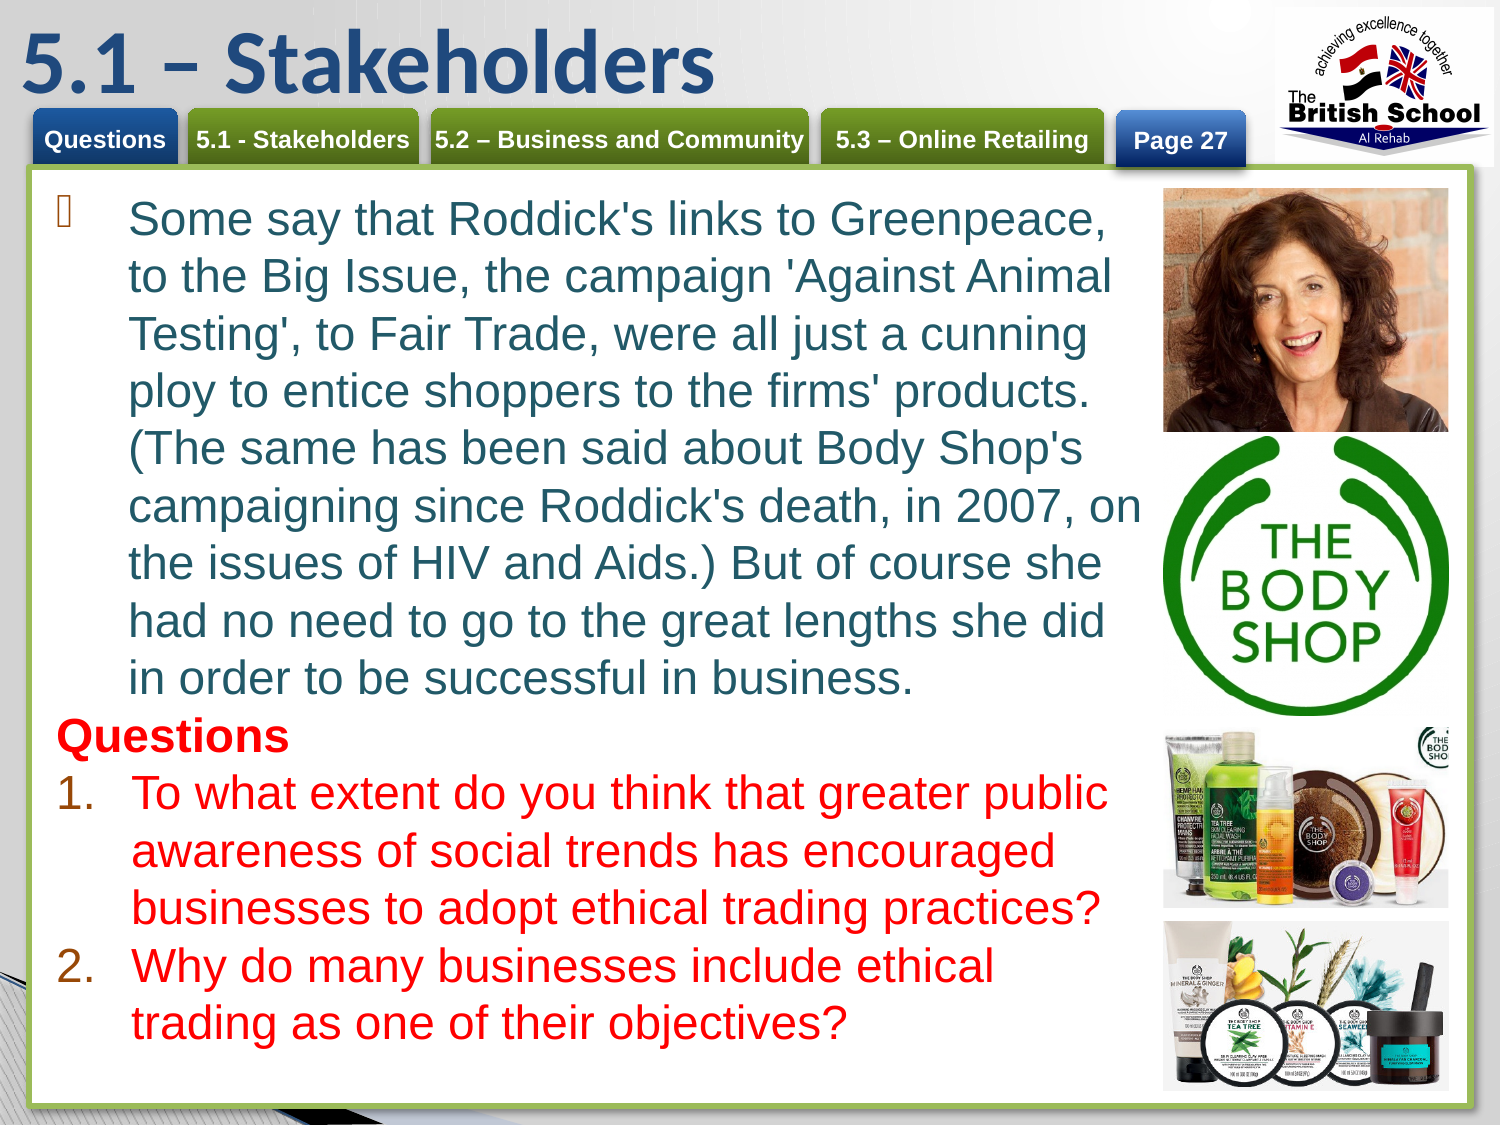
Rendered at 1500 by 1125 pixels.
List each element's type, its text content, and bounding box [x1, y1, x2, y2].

text_box Page 27 [1116, 109, 1247, 167]
picture [1163, 727, 1449, 908]
picture [1163, 436, 1449, 717]
picture [281, 1114, 303, 1125]
picture [1163, 921, 1449, 1091]
text_box Some say that Roddick's links to Greenpeace, to the Big Issue, the campaign 'Against Animal Testing', to Fair Trade, were all just a cunning ploy to entice shoppers to the firms' products. (The same has been said about Body Shop's campaigning since Roddick's death, in 2007, on the issues of HIV and Aids.) But of course she had no need to go to the great lengths she did in order to be successful in business. Questions To what extent do you think that greater public awareness of social trends has encouraged businesses to adopt ethical trading practices? Why do many businesses include ethical trading as one of their objectives? [41, 179, 1164, 1057]
picture [1163, 187, 1449, 433]
title 5.1 – Stakeholders [5, 11, 1270, 102]
picture [1275, 7, 1495, 167]
